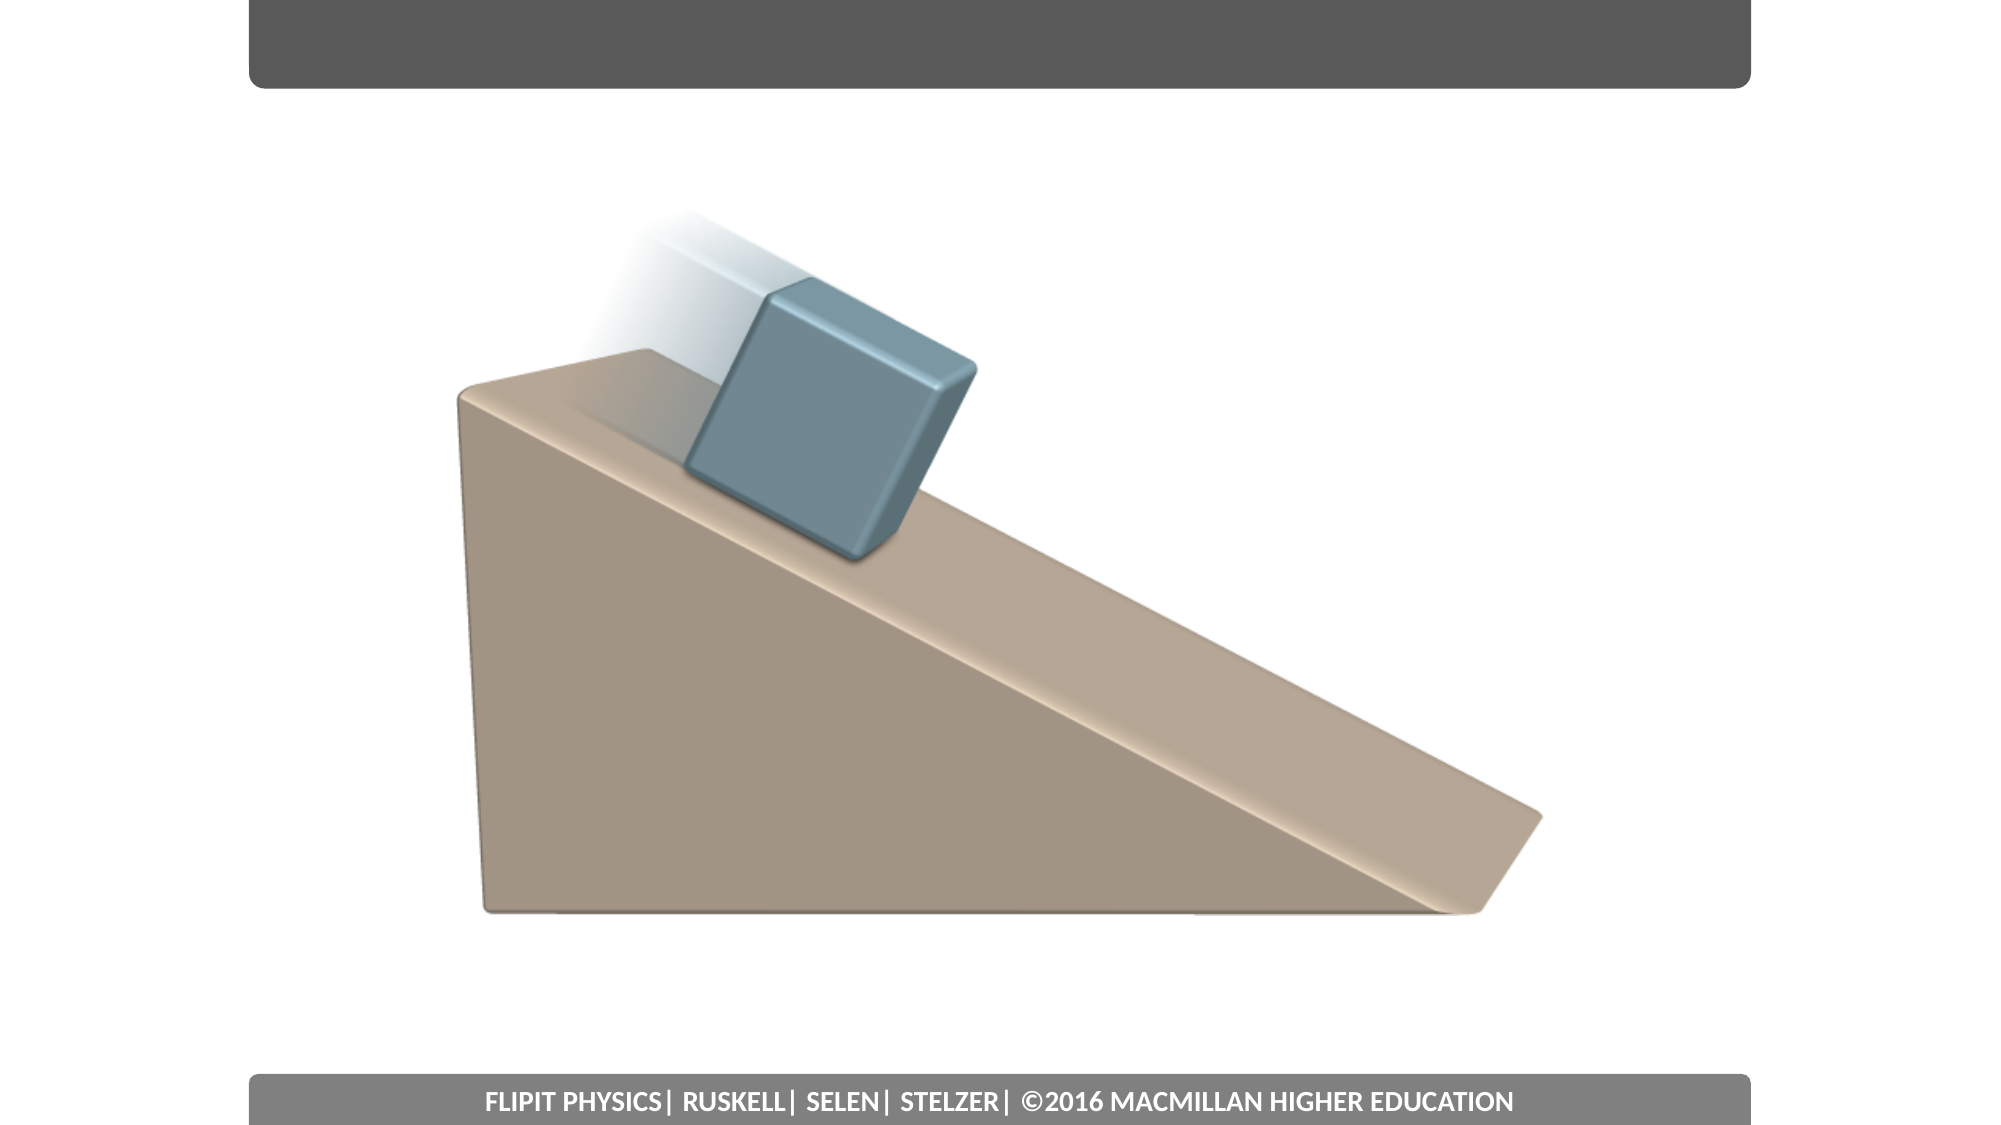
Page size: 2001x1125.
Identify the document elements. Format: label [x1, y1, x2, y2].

picture [456, 209, 1544, 916]
text_box [248, 0, 1752, 89]
text_box [249, 1074, 1750, 1125]
